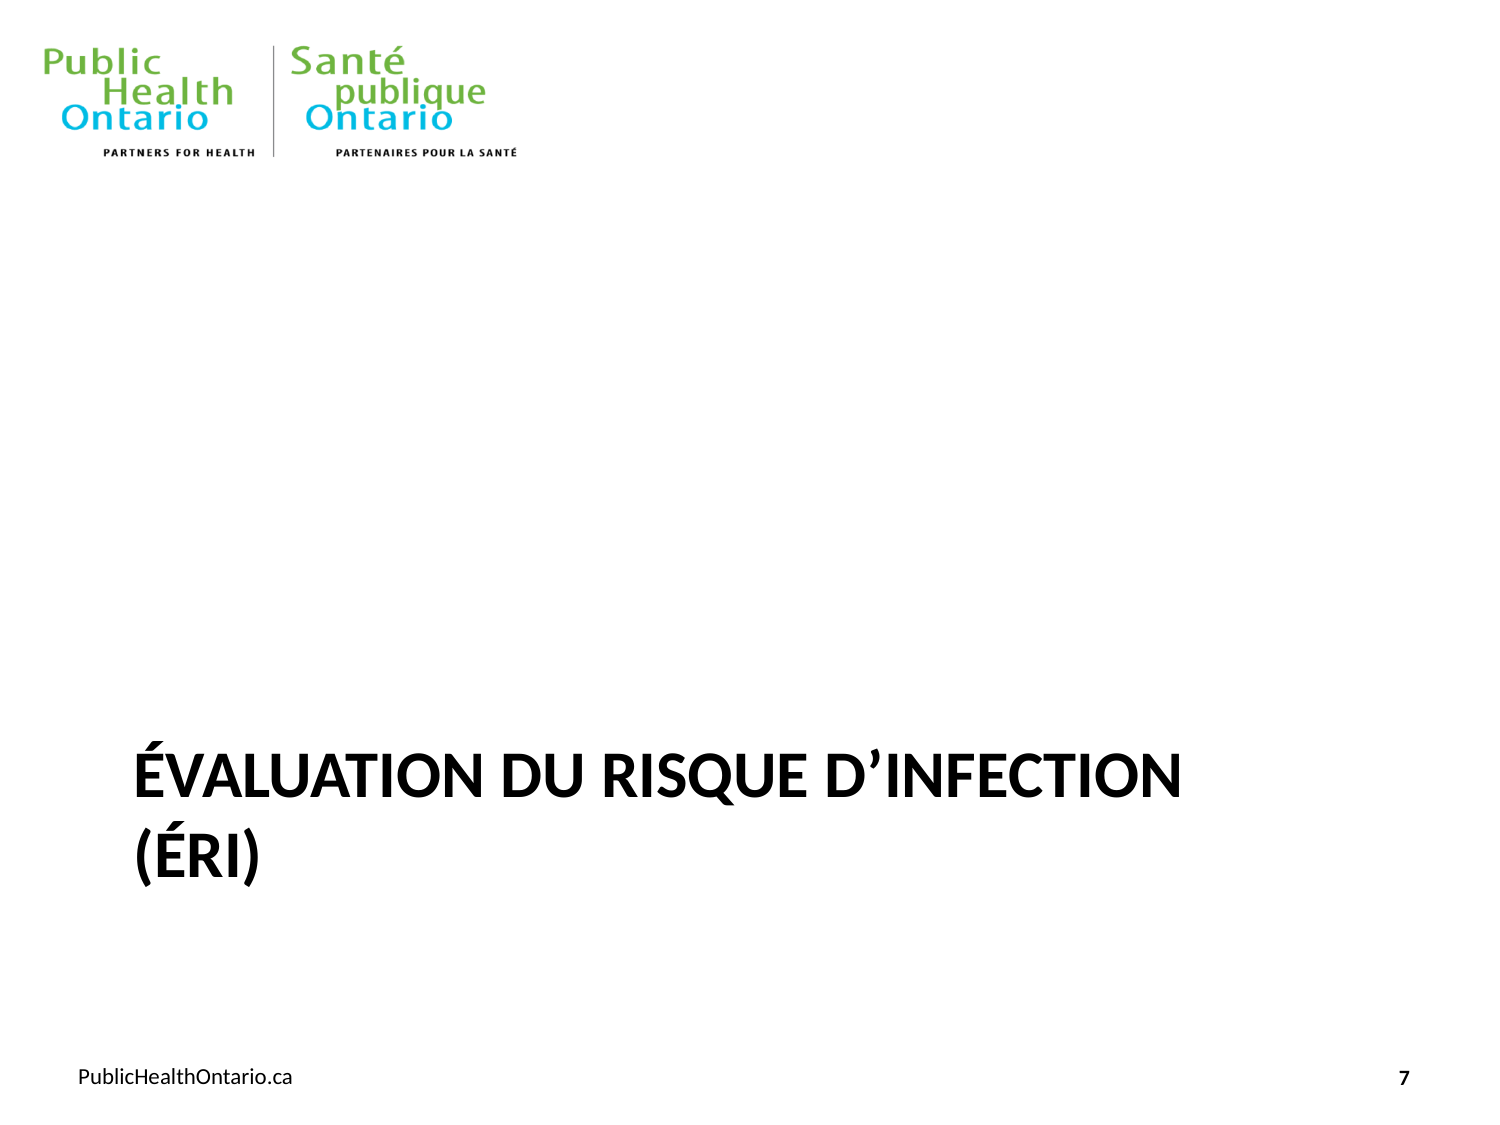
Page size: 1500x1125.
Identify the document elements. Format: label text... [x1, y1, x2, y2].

slide_number 7 [1287, 1057, 1425, 1096]
picture [37, 37, 525, 165]
title Évaluation du risque d’infection (ÉRI) [118, 722, 1394, 947]
